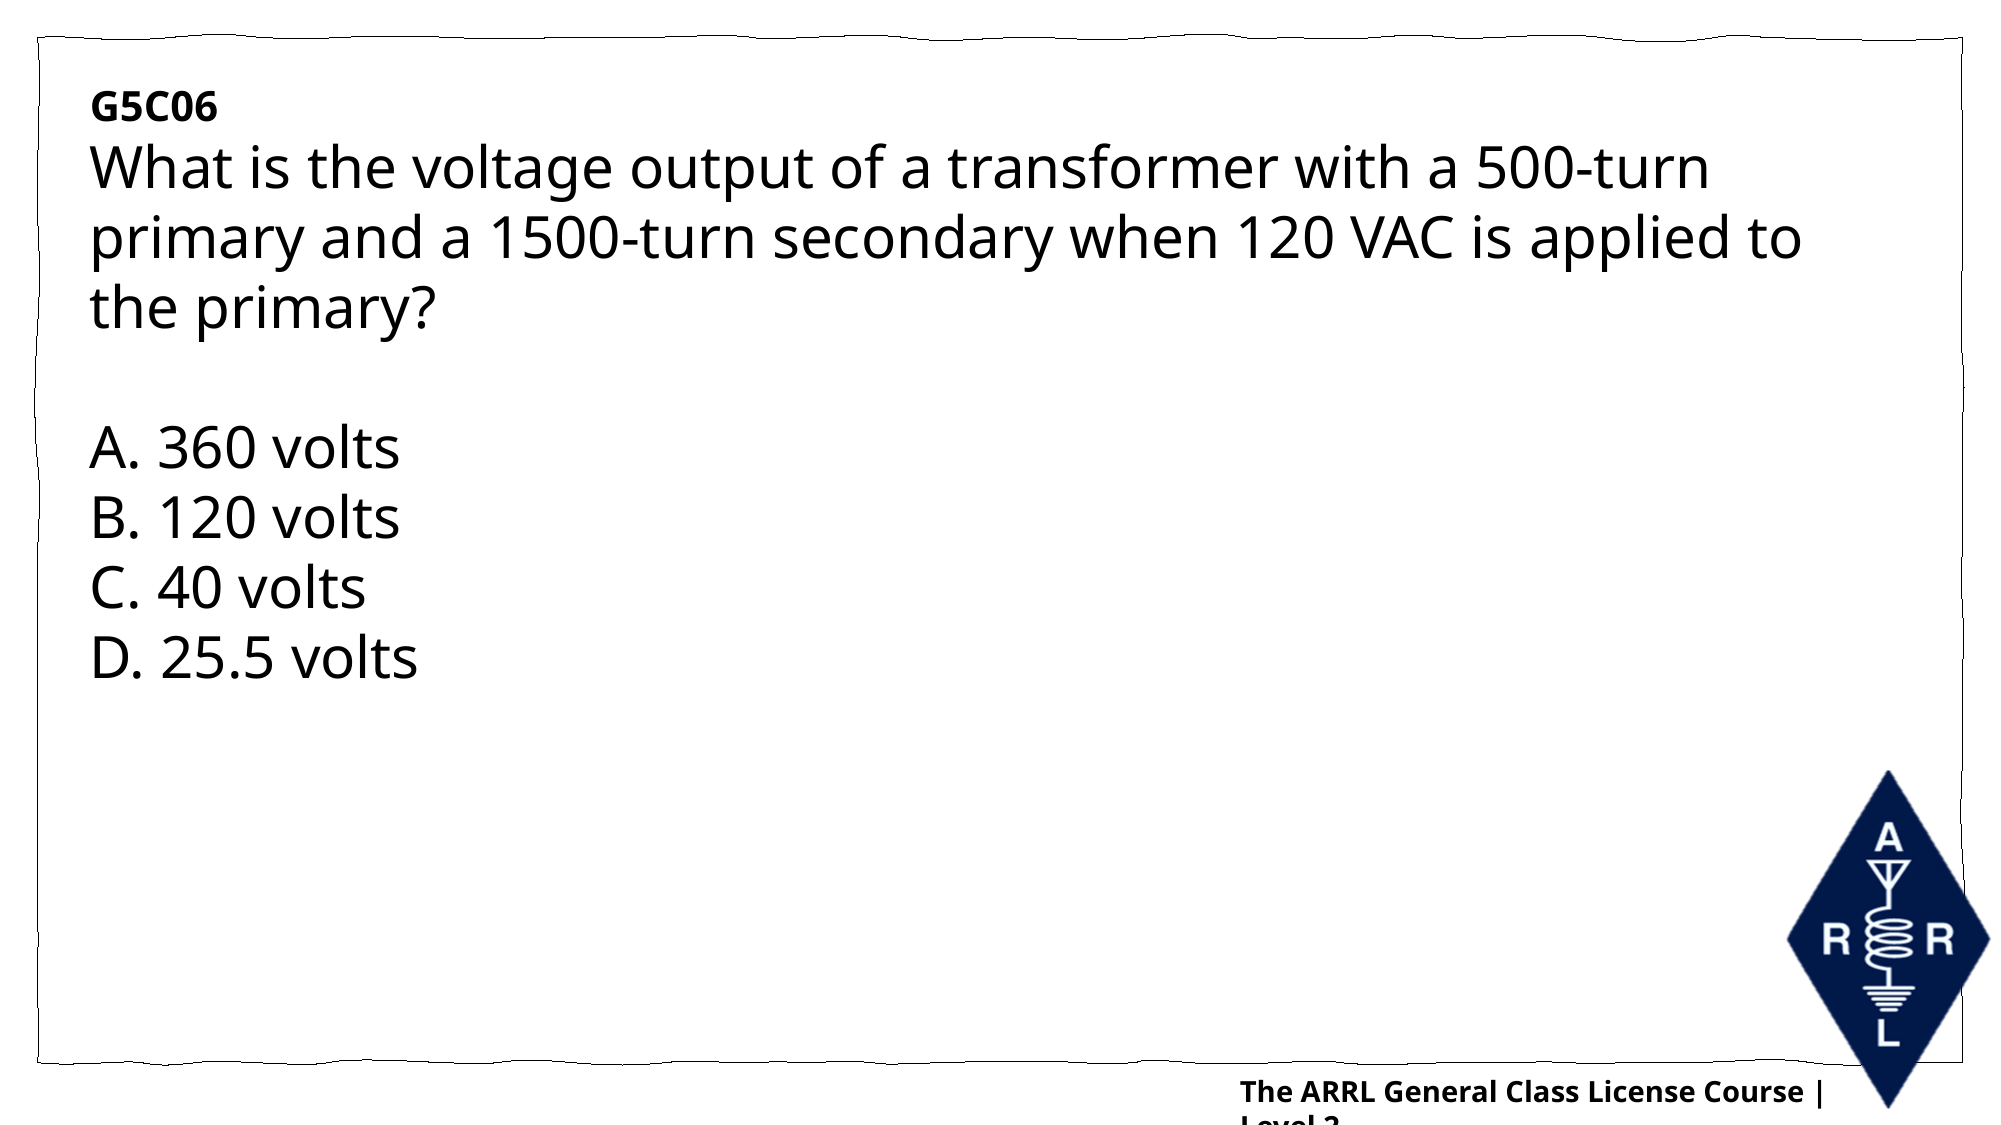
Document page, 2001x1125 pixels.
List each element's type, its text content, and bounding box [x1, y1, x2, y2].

picture [1773, 752, 1999, 1125]
text_box G5C06 What is the voltage output of a transformer with a 500-turn primary and a 1500-turn secondary when 120 VAC is applied to the primary? A. 360 volts B. 120 volts C. 40 volts D. 25.5 volts [75, 72, 1850, 698]
